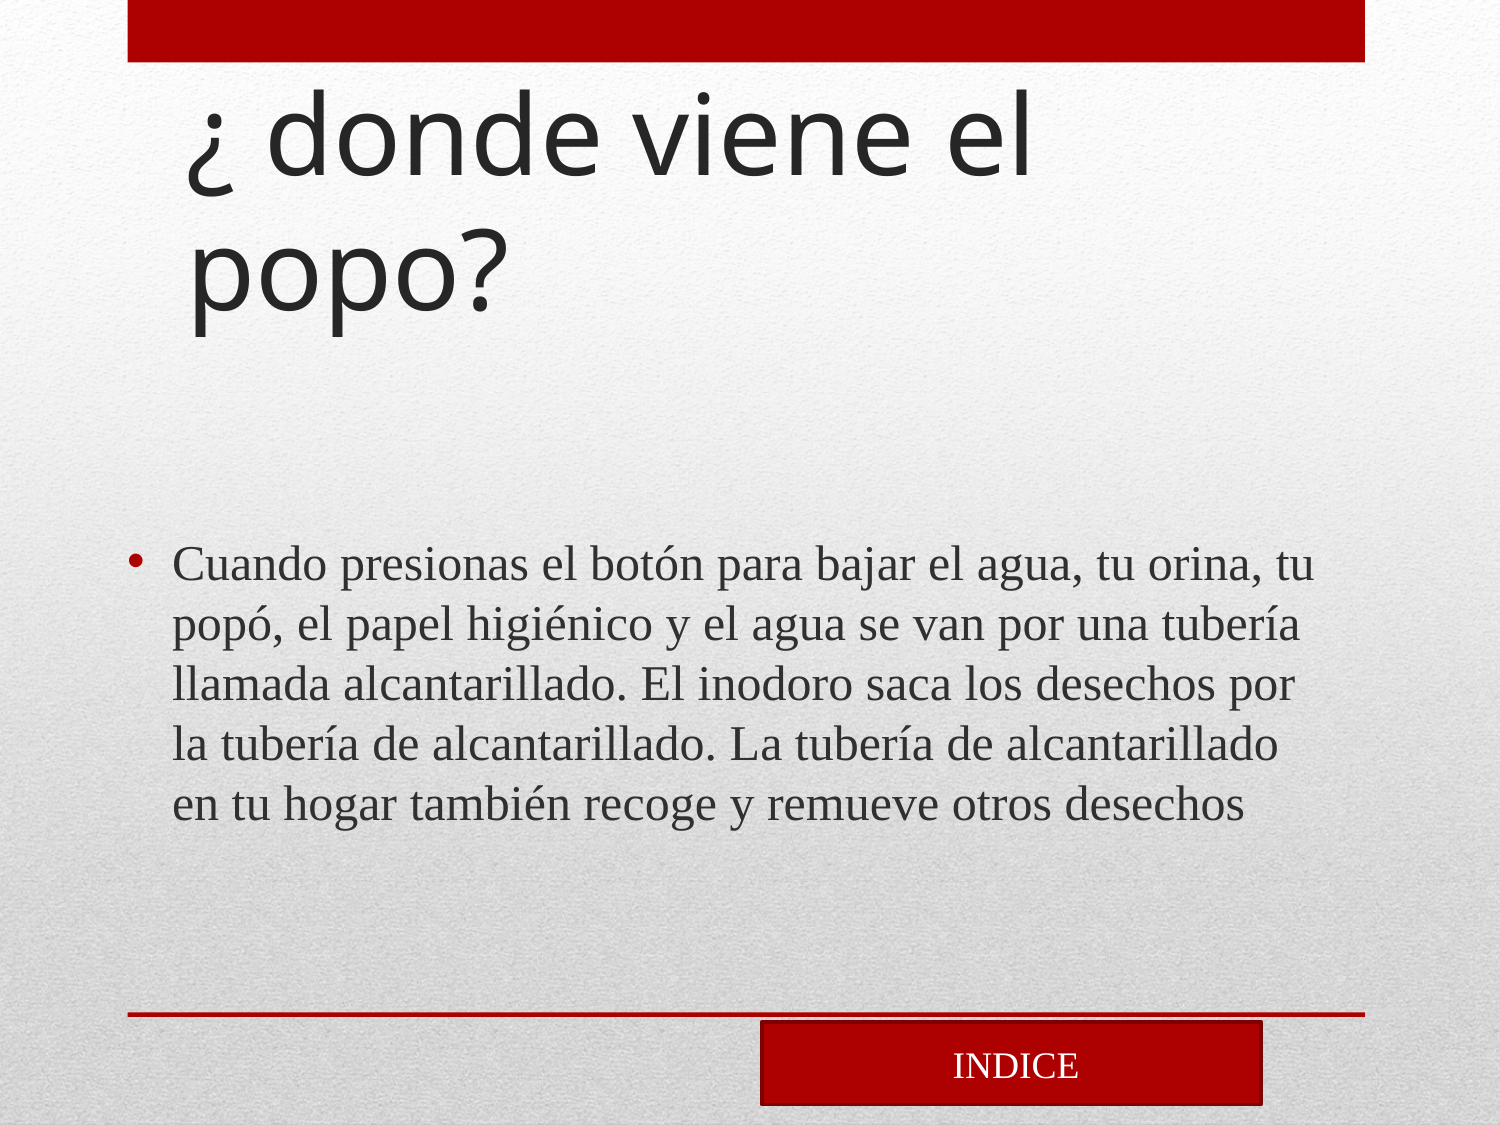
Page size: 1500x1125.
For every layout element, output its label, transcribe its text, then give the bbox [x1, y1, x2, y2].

text_box INDICE [760, 1020, 1263, 1106]
title ¿ donde viene el popo? [171, 78, 1284, 341]
list Cuando presionas el botón para bajar el agua, tu orina, tu popó, el papel higiénico y el agua se van por una tubería llamada alcantarillado. El inodoro saca los desechos por la tubería de alcantarillado. La tubería de alcantarillado en tu hogar también recoge y remueve otros desechos [112, 361, 1350, 1000]
